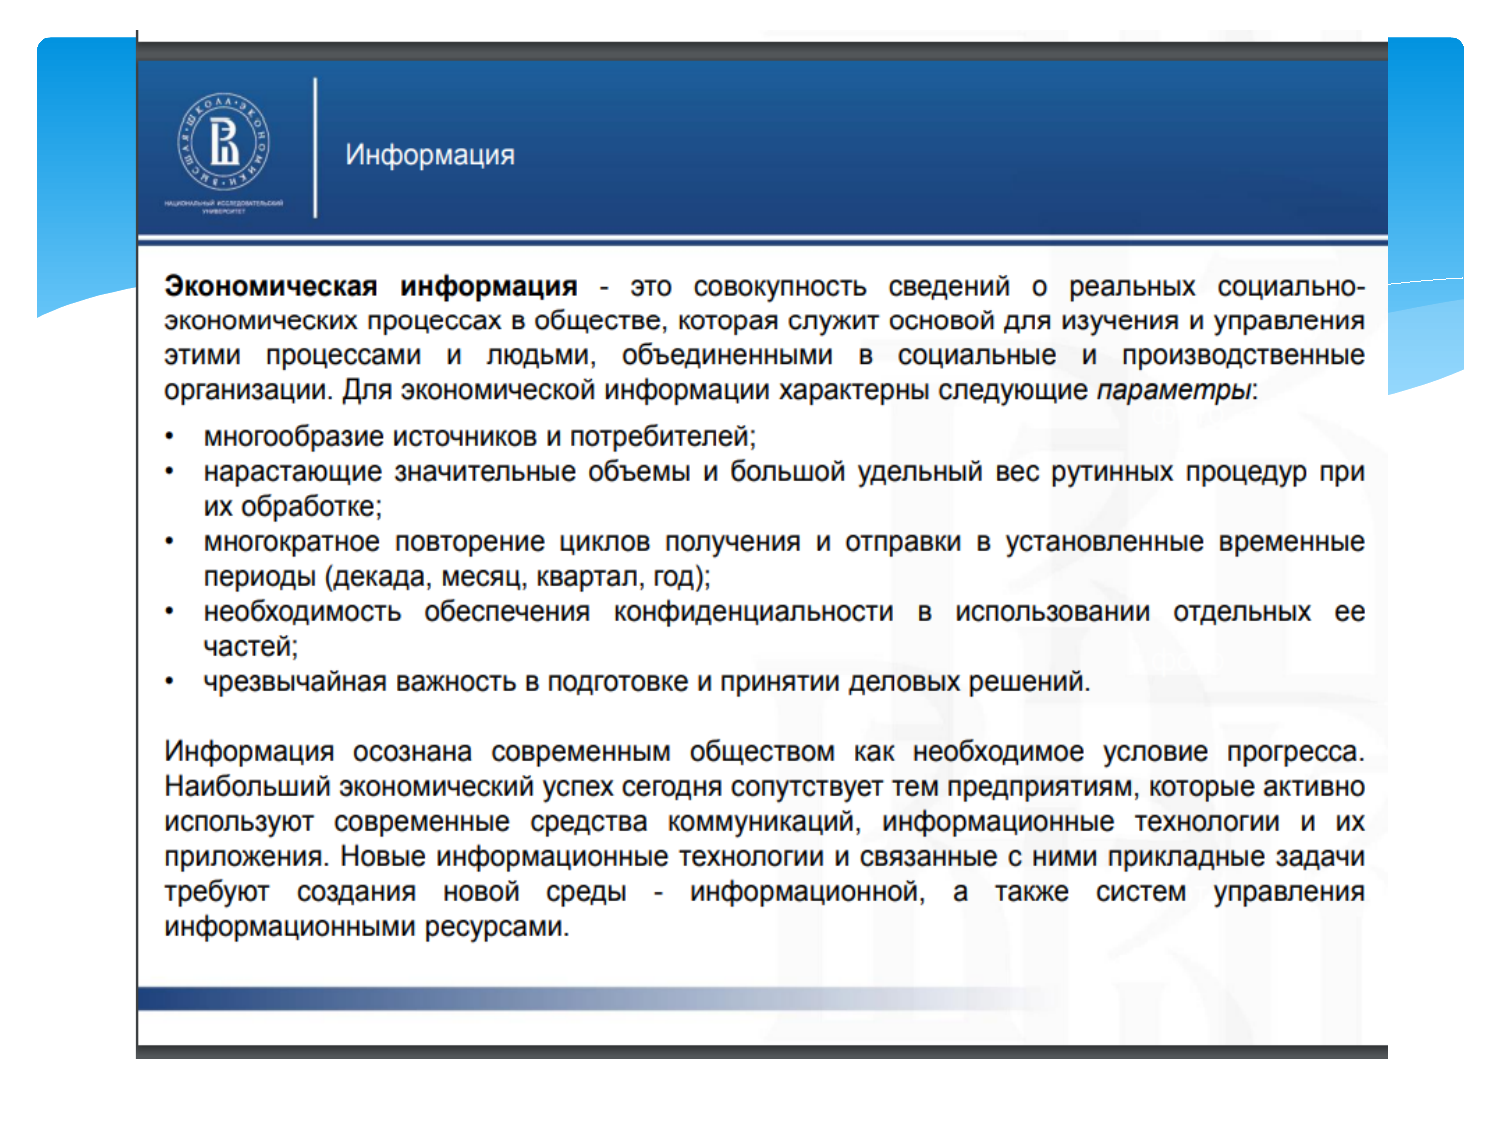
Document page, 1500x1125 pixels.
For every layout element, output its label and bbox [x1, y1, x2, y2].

picture [135, 30, 1389, 1059]
